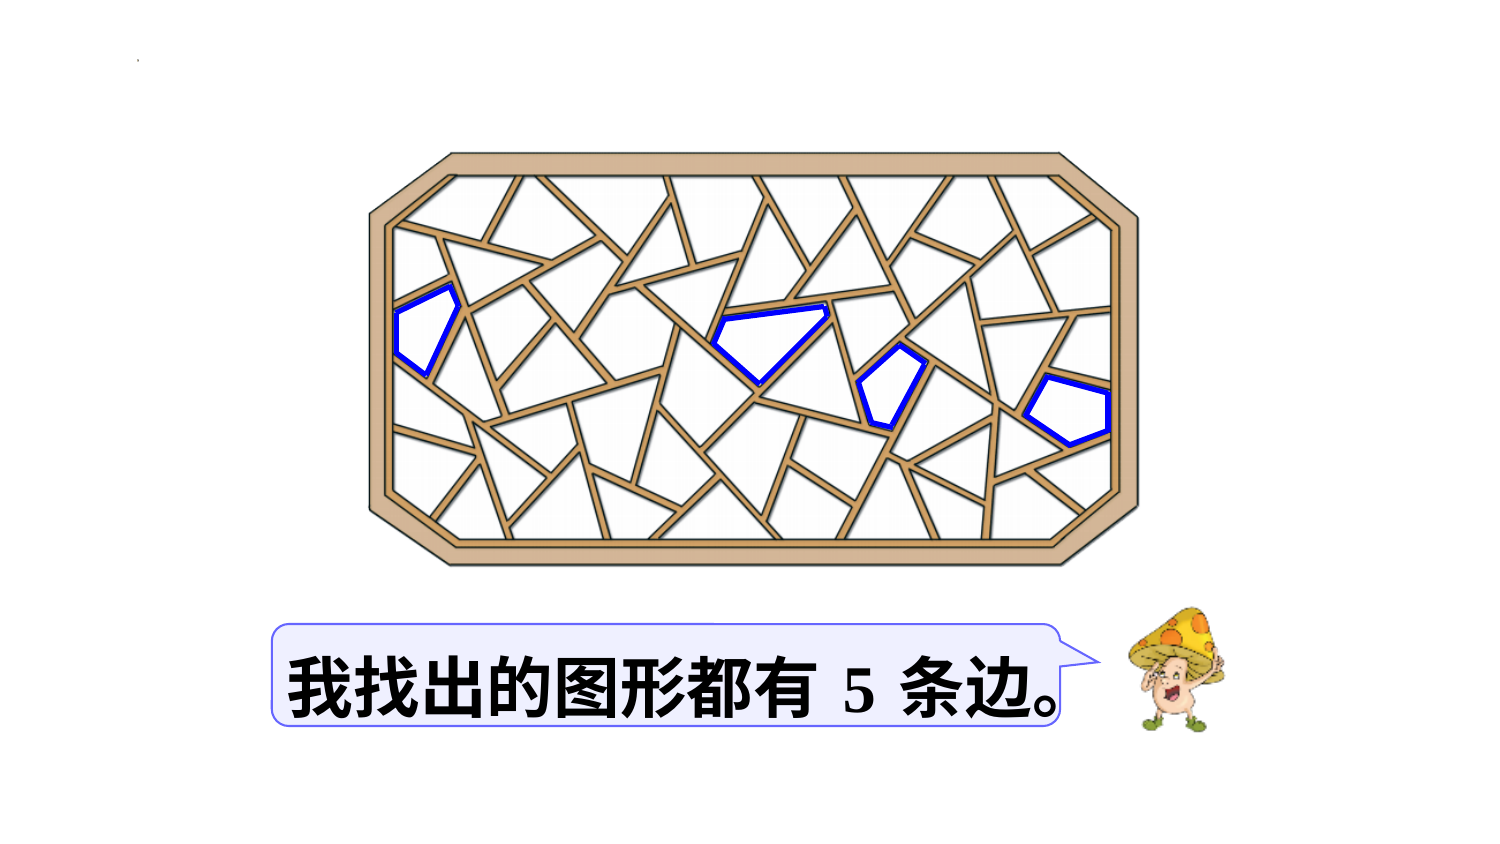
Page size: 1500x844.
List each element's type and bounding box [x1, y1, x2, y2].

text_box [271, 602, 1229, 737]
text_box [1025, 375, 1109, 446]
text_box [857, 344, 926, 428]
text_box [395, 284, 459, 376]
text_box [713, 306, 828, 385]
picture [339, 141, 1161, 575]
